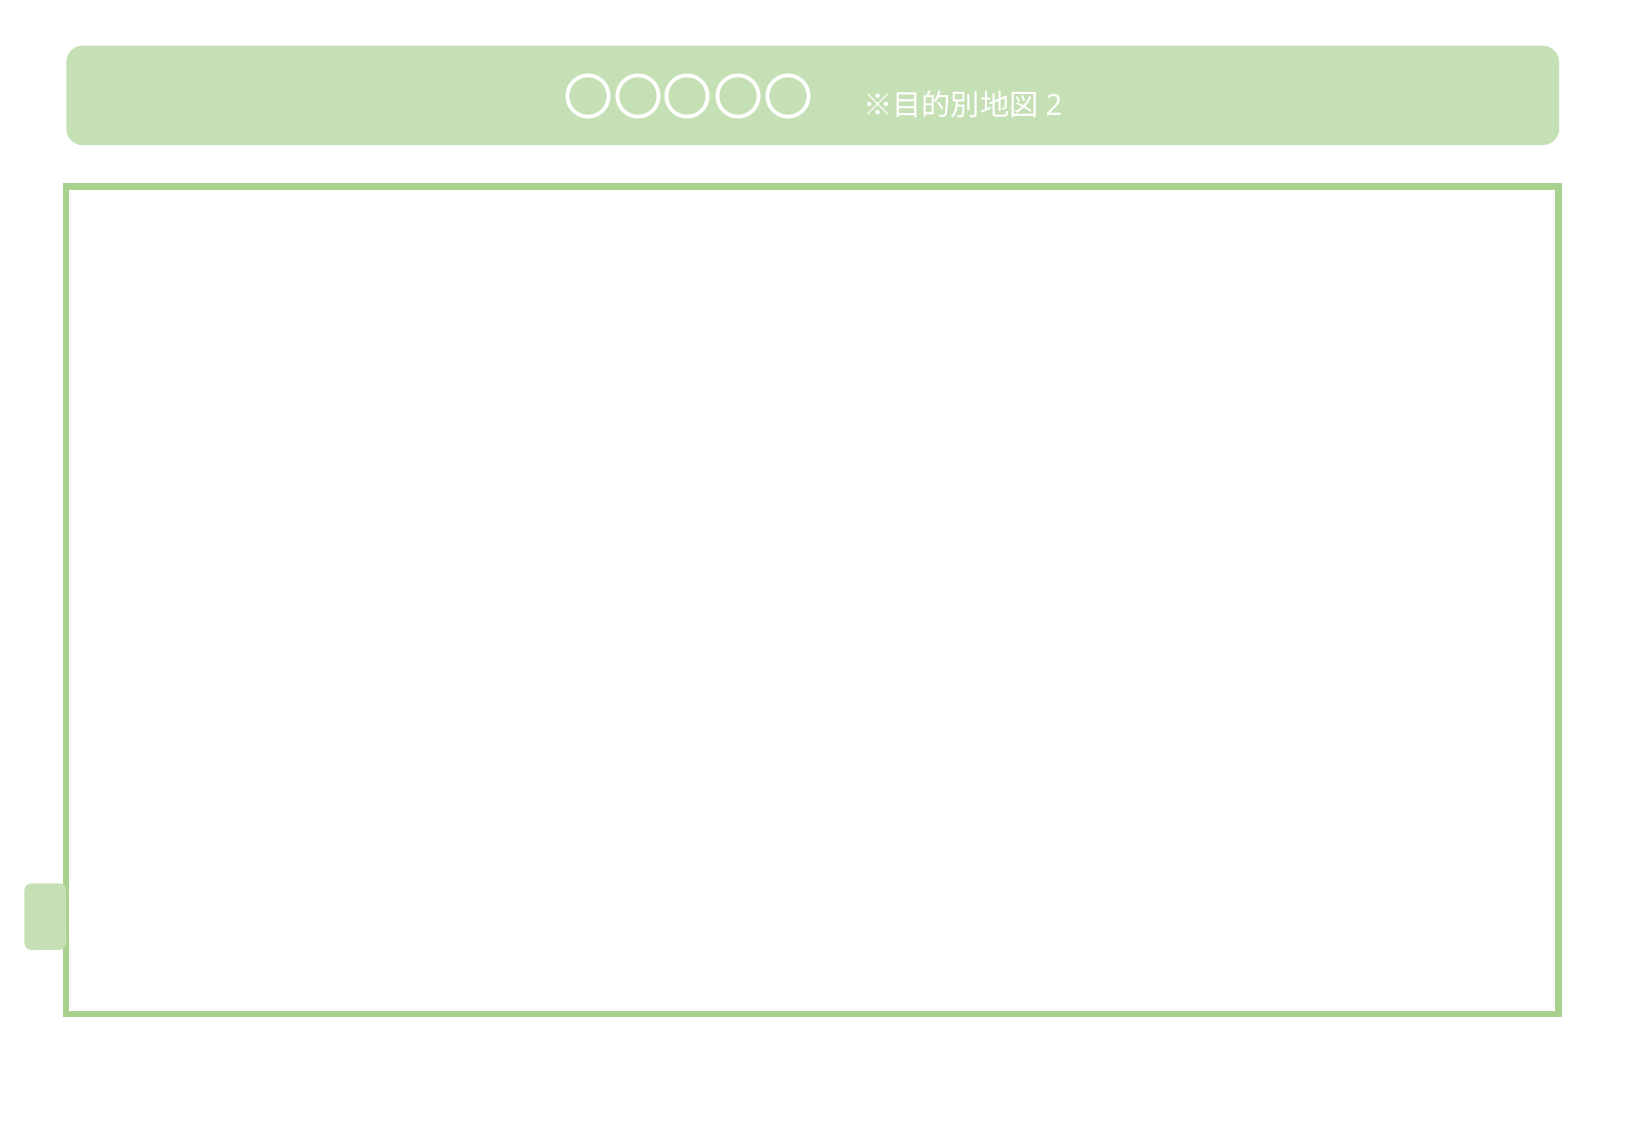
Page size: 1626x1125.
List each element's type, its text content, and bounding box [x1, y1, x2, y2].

text_box 〇〇〇〇〇 ※目的別地図2 [65, 44, 1561, 147]
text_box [24, 186, 1559, 1015]
